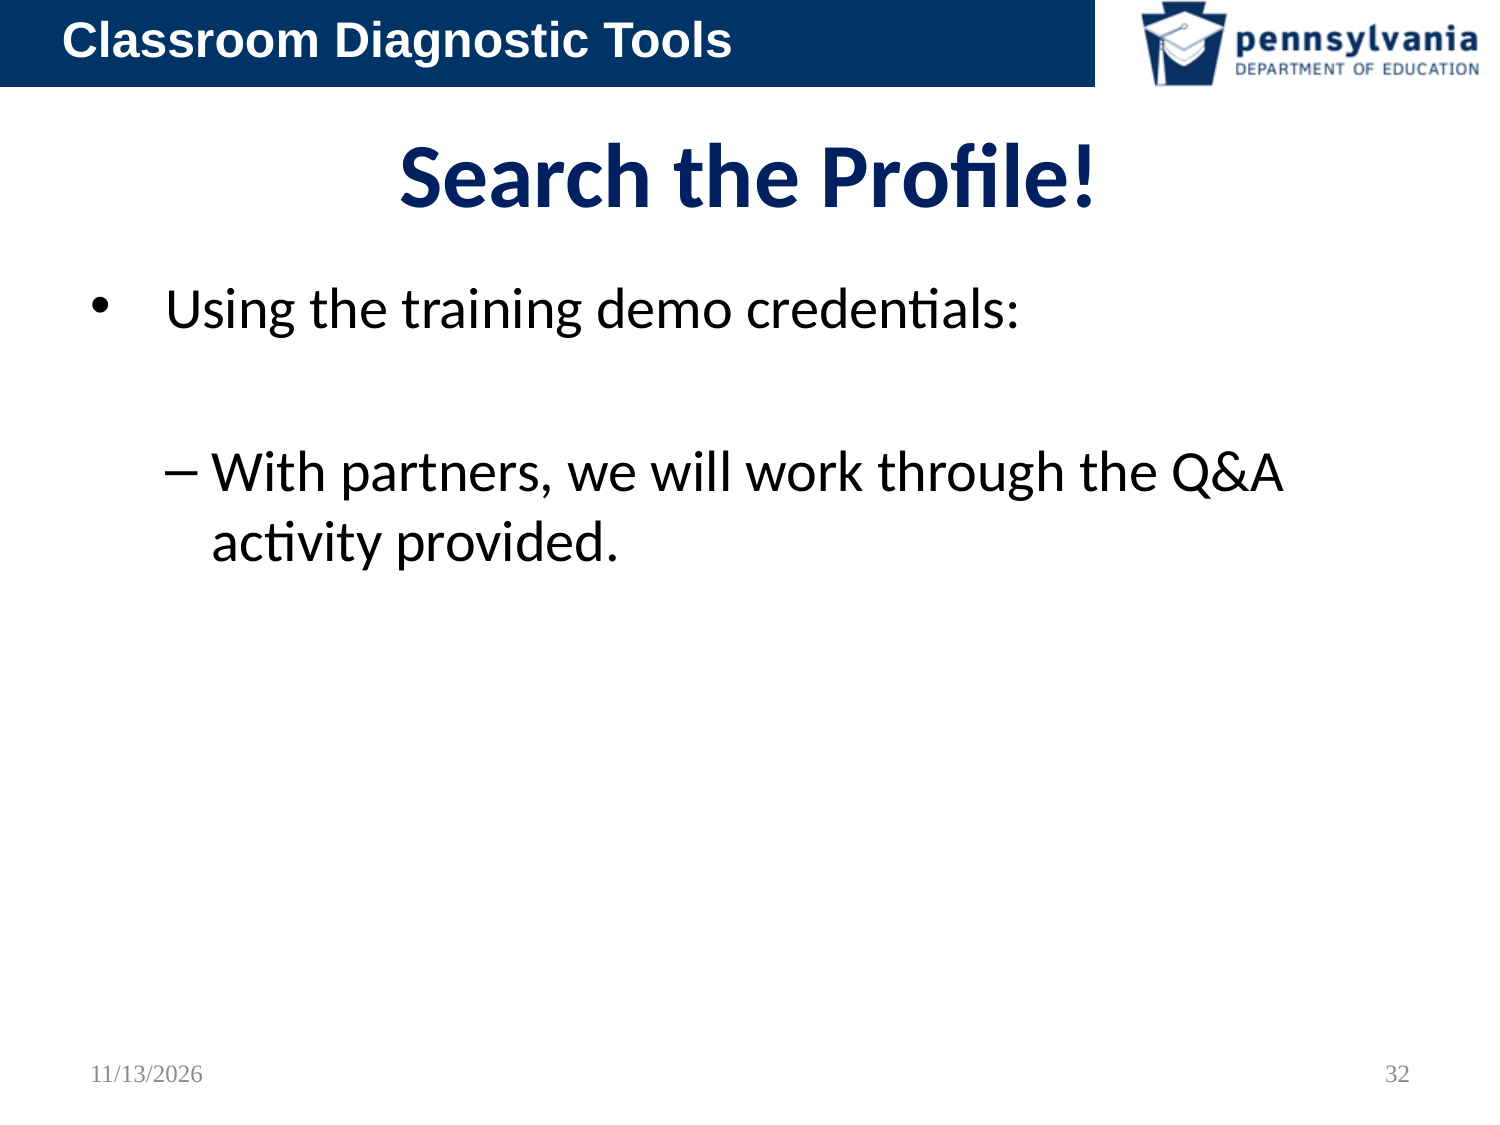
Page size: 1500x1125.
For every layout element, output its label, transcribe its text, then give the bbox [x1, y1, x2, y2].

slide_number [75, 1042, 425, 1103]
slide_number 32 [1074, 1042, 1425, 1103]
picture [1134, 0, 1485, 90]
title Search the Profile! [74, 76, 1426, 262]
list Using the training demo credentials: With partners, we will work through the Q&A activity provided. [74, 262, 1426, 1006]
